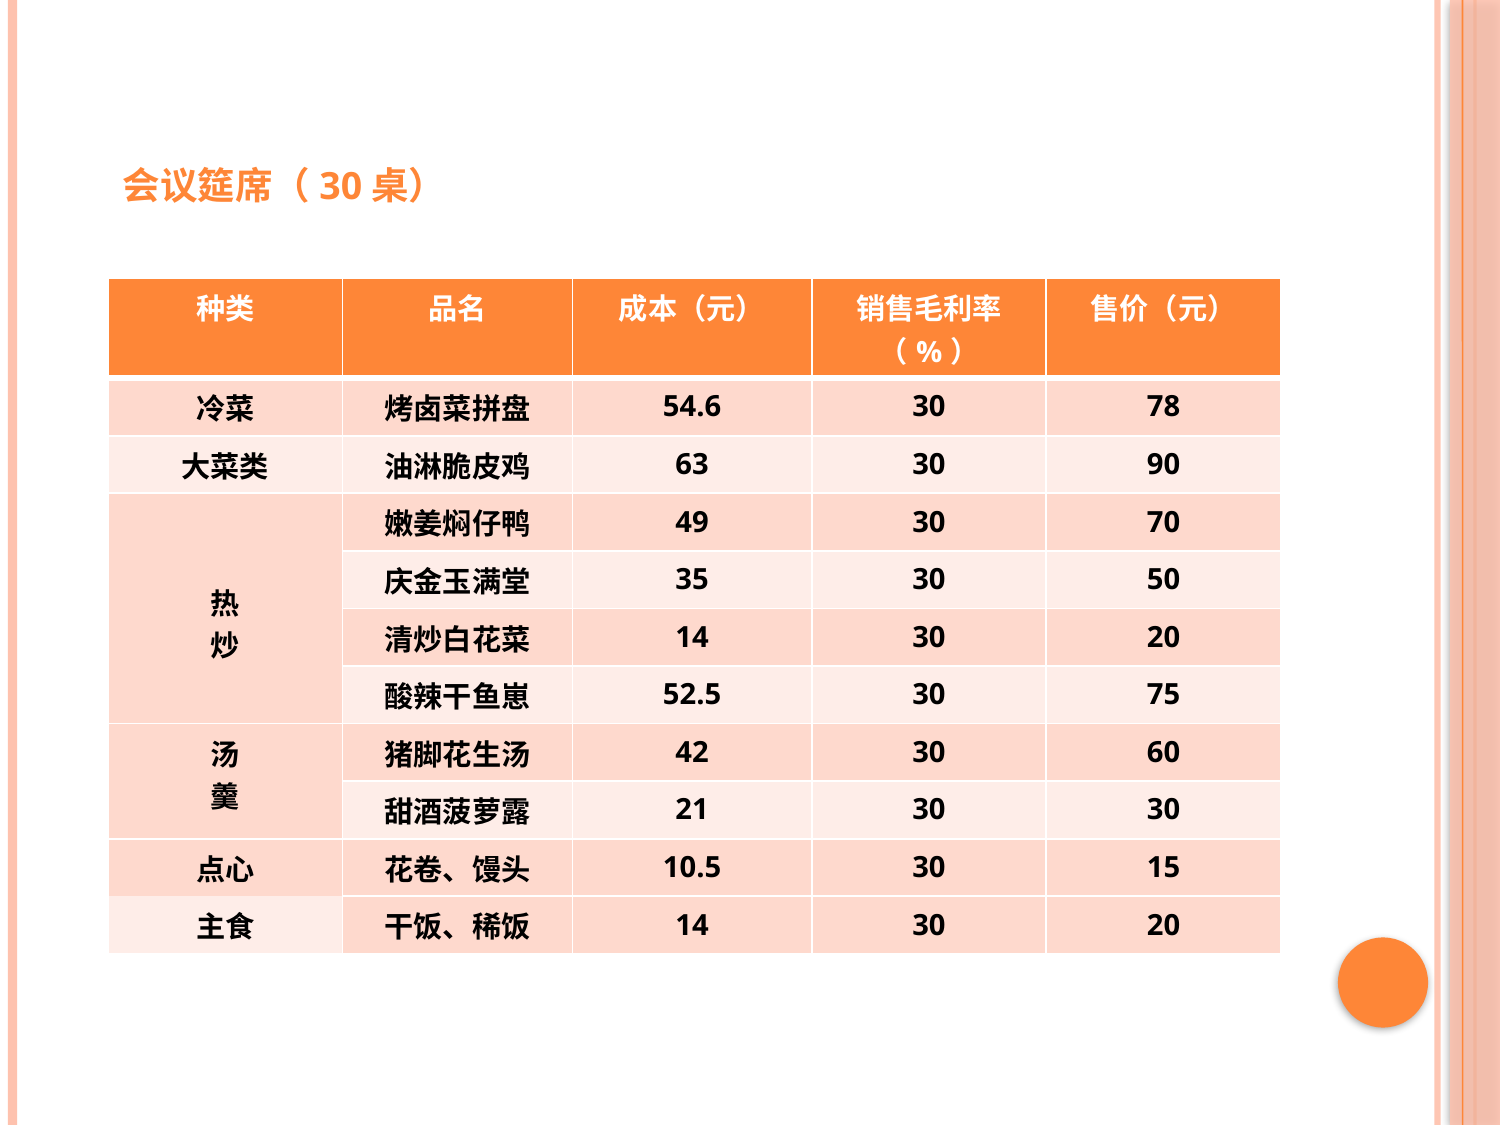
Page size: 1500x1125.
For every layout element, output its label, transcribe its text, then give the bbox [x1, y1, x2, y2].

table_cell 30 [813, 667, 1045, 723]
table_cell 90 [1047, 437, 1280, 492]
table_cell 点心 [109, 840, 342, 896]
table_cell 60 [1047, 724, 1280, 780]
table_cell 干饭、稀饭 [343, 897, 572, 953]
table_cell 猪脚花生汤 [343, 724, 572, 780]
table_cell 42 [573, 724, 811, 780]
table_cell 30 [813, 381, 1045, 435]
table_header 品名 [343, 279, 572, 375]
table_cell 30 [813, 552, 1045, 608]
table_cell 清炒白花菜 [343, 609, 572, 665]
table_cell 52.5 [573, 667, 811, 723]
table_cell 油淋脆皮鸡 [343, 437, 572, 492]
table_cell 30 [813, 437, 1045, 492]
table_header 销售毛利率（%） [813, 279, 1045, 375]
table_cell 嫩姜焖仔鸭 [343, 494, 572, 550]
table_cell 14 [573, 609, 811, 665]
table_cell 甜酒菠萝露 [343, 782, 572, 838]
table_cell 酸辣干鱼崽 [343, 667, 572, 723]
table_cell 35 [573, 552, 811, 608]
table_cell 30 [813, 782, 1045, 838]
table_cell 汤 羹 [109, 724, 342, 838]
table_cell 14 [573, 897, 811, 953]
table_cell 78 [1047, 381, 1280, 435]
table_cell 30 [1047, 782, 1280, 838]
table_cell 30 [813, 724, 1045, 780]
table_cell 大菜类 [109, 437, 342, 492]
table_cell 30 [813, 897, 1045, 953]
table_header 售价（元） [1047, 279, 1280, 375]
table_cell 热 炒 [109, 494, 342, 723]
table_cell 15 [1047, 840, 1280, 895]
table_cell 庆金玉满堂 [343, 552, 572, 608]
table_cell 30 [813, 494, 1045, 550]
table_cell 54.6 [573, 381, 811, 435]
table_cell 30 [813, 840, 1045, 895]
table_cell 21 [573, 782, 811, 838]
table_cell 花卷、馒头 [343, 840, 572, 895]
table_cell 63 [573, 437, 811, 492]
table_cell 50 [1047, 552, 1280, 608]
table_header 成本（元） [573, 279, 811, 375]
table_cell 烤卤菜拼盘 [343, 381, 572, 435]
table_cell 49 [573, 494, 811, 550]
table_cell 30 [813, 609, 1045, 665]
table_cell 70 [1047, 494, 1280, 550]
table_cell 20 [1047, 609, 1280, 665]
table_cell 主食 [109, 896, 342, 953]
table_cell 冷菜 [109, 381, 342, 435]
table_cell 10.5 [573, 840, 811, 895]
text_box 会议筵席（30桌） [108, 154, 550, 215]
table_header 种类 [109, 279, 342, 375]
table_cell 20 [1047, 897, 1280, 953]
table_cell 75 [1047, 667, 1280, 723]
